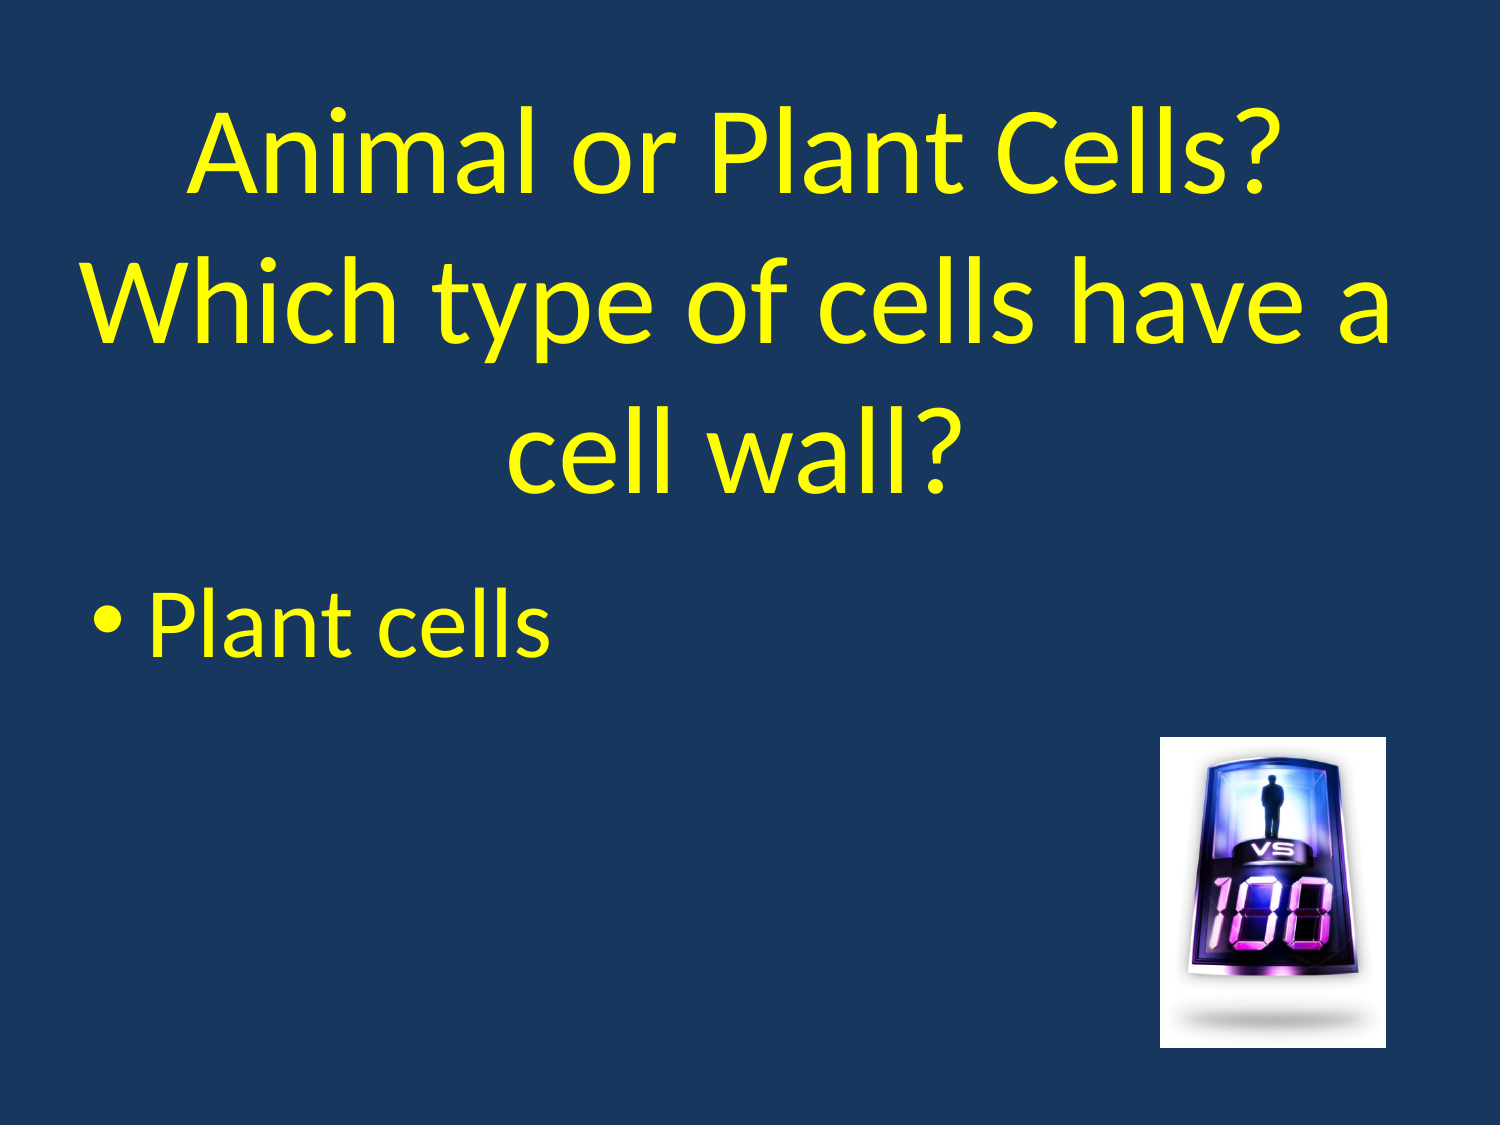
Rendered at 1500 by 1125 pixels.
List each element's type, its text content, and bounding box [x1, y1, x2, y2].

list Plant cells [75, 549, 1425, 725]
picture [1160, 737, 1386, 1049]
title Animal or Plant Cells? Which type of cells have a cell wall? [62, 200, 1413, 388]
